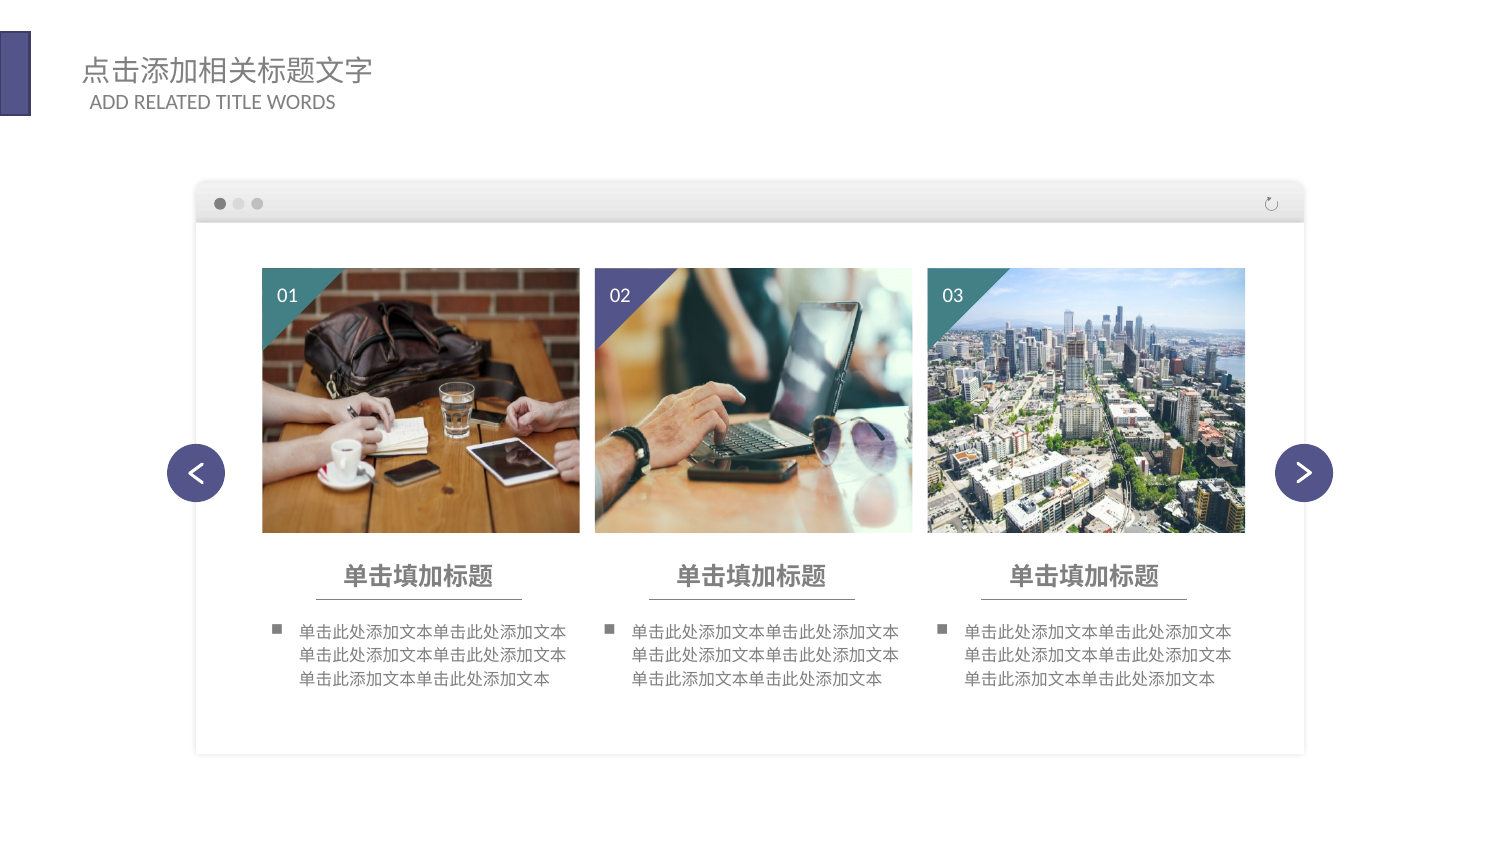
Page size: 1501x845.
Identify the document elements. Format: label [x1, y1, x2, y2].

text_box [1275, 443, 1334, 503]
text_box [167, 443, 225, 503]
text_box [196, 182, 1305, 755]
